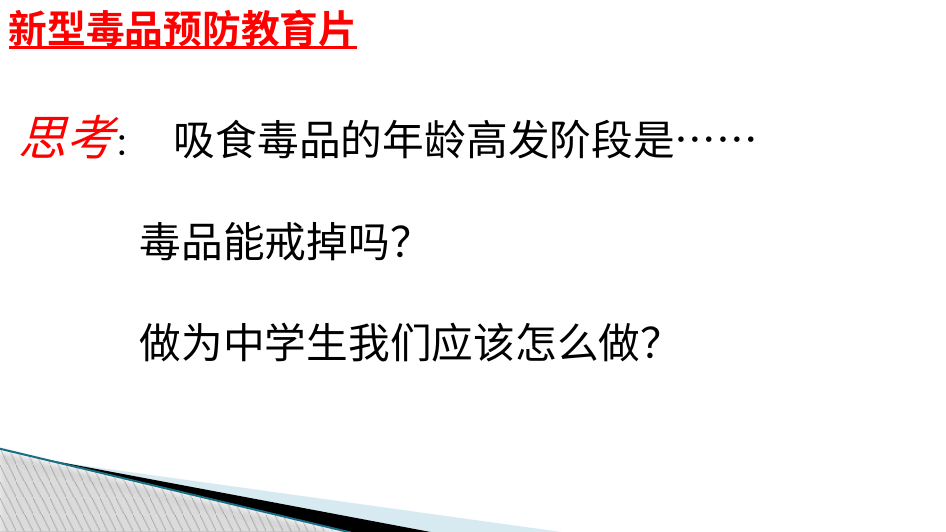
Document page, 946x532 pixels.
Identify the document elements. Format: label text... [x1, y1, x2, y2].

list 思考： 吸食毒品的年龄高发阶段是…… 毒品能戒掉吗？ 做为中学生我们应该怎么做？ [0, 114, 946, 532]
title 新型毒品预防教育片 [0, 0, 934, 113]
